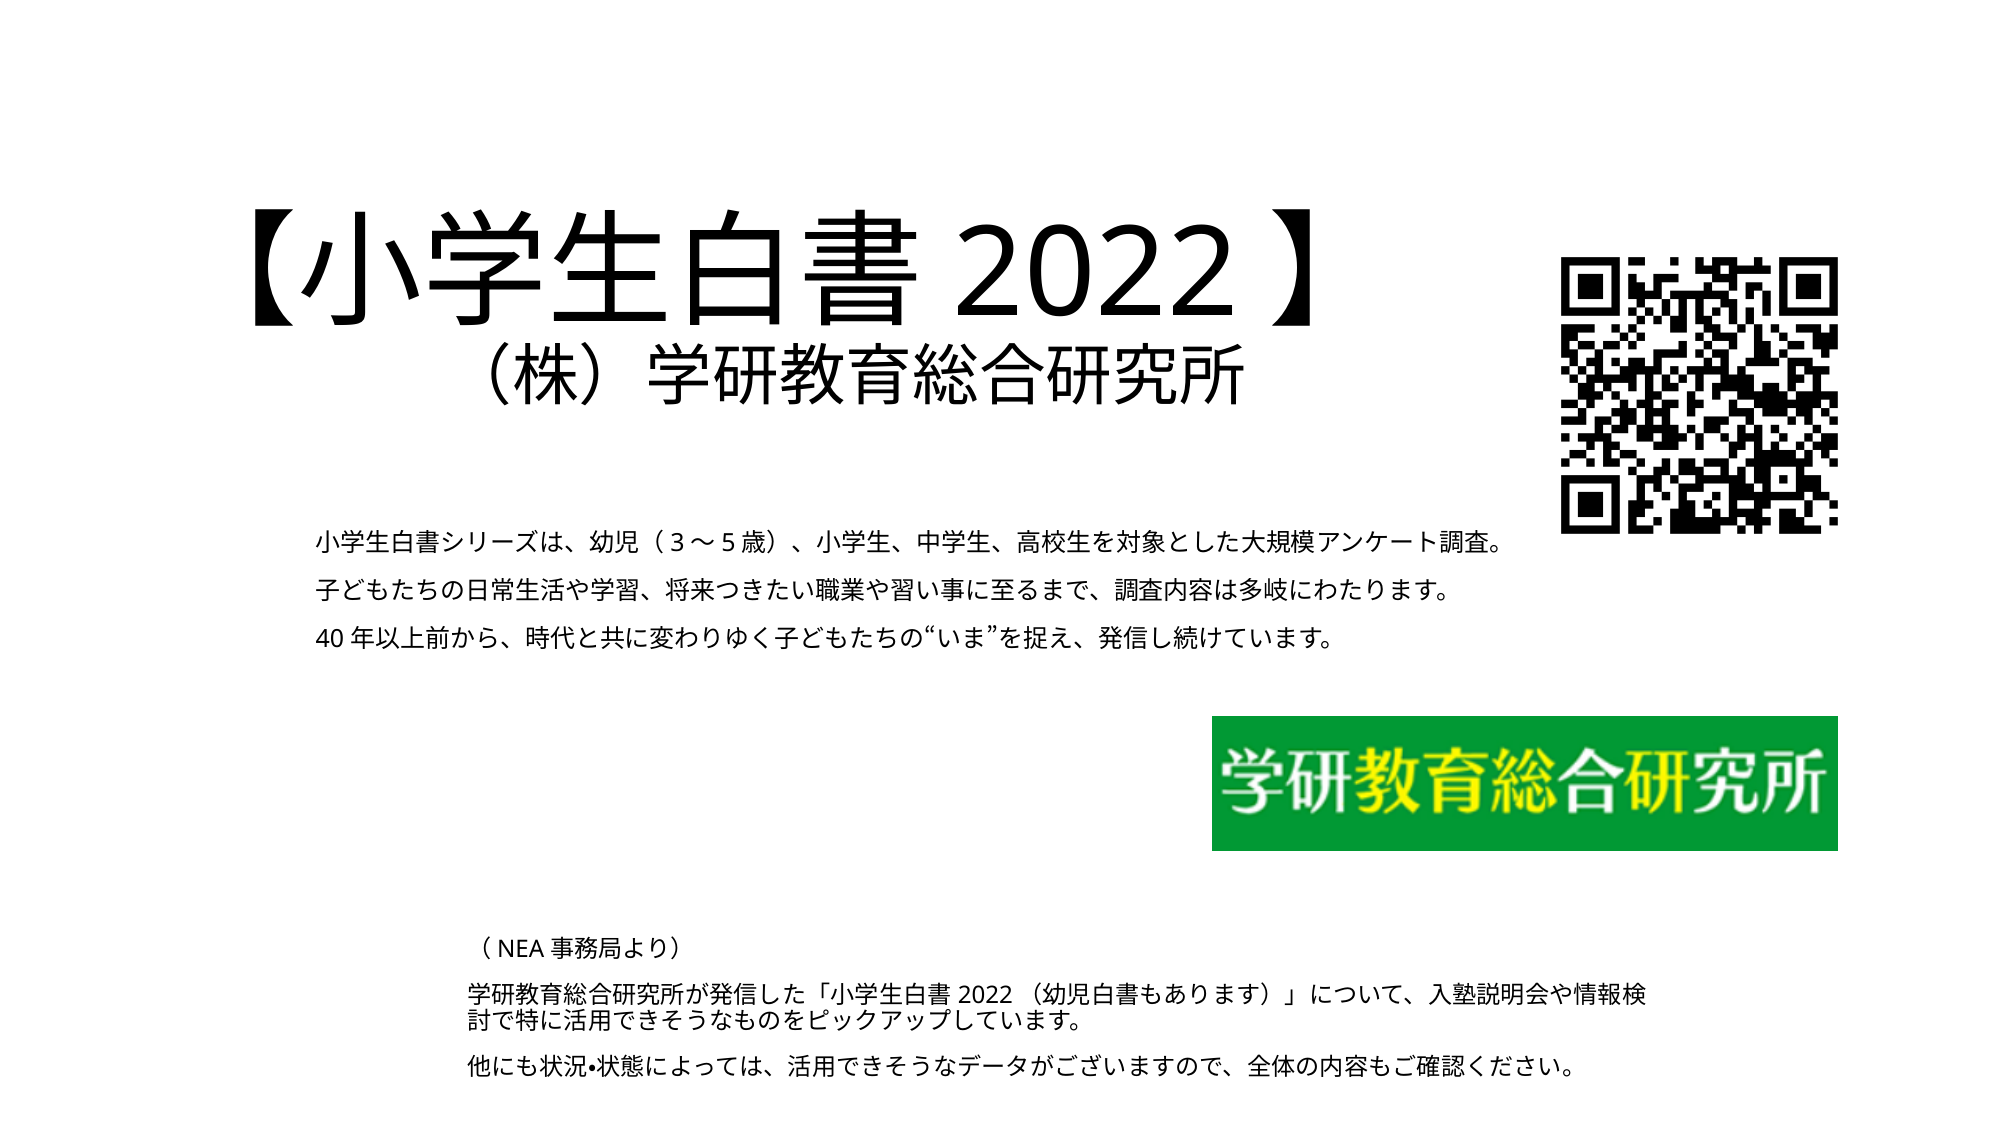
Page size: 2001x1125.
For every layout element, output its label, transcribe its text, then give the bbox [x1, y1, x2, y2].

picture [1536, 232, 1863, 559]
picture [1212, 716, 1838, 851]
text_box （NEA事務局より） 学研教育総合研究所が発信した「小学生白書2022（幼児白書もあります）」について、入塾説明会や情報検討で特に活用できそうなものをピックアップしています。 他にも状況・状態によっては、活用できそうなデータがございますので、全体の内容もご確認ください。 [452, 928, 1677, 1090]
title 【小学生白書2022】 （株）学研教育総合研究所 [95, 43, 1596, 422]
subtitle 小学生白書シリーズは、幼児（3～5歳）、小学生、中学生、高校生を対象とした大規模アンケート調査。 子どもたちの日常生活や学習、将来つきたい職業や習い事に至るまで、調査内容は多岐にわたります。 40年以上前から、時代と共に変わりゆく子どもたちの“いま”を捉え、発信し続けています。 [300, 522, 1526, 684]
